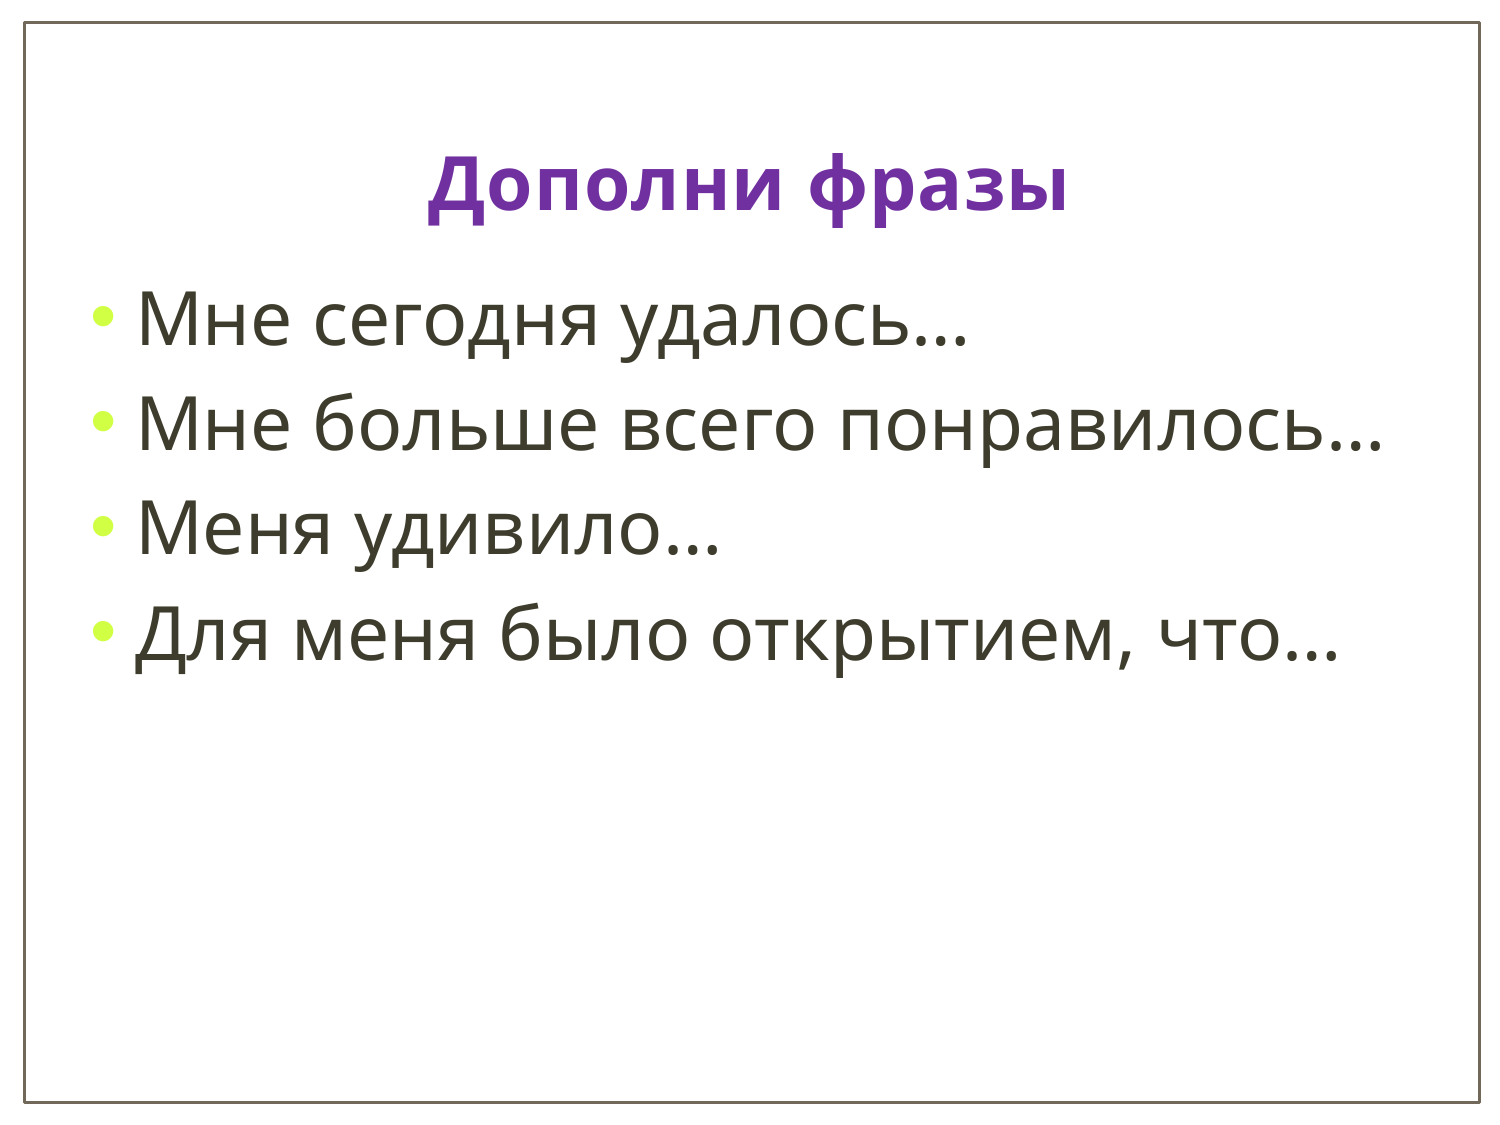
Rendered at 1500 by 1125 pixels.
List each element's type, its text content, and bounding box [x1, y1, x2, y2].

list Мне сегодня удалось… Мне больше всего понравилось… Меня удивило… Для меня было открытием, что… [75, 262, 1425, 1005]
title Дополни фразы [75, 45, 1425, 233]
